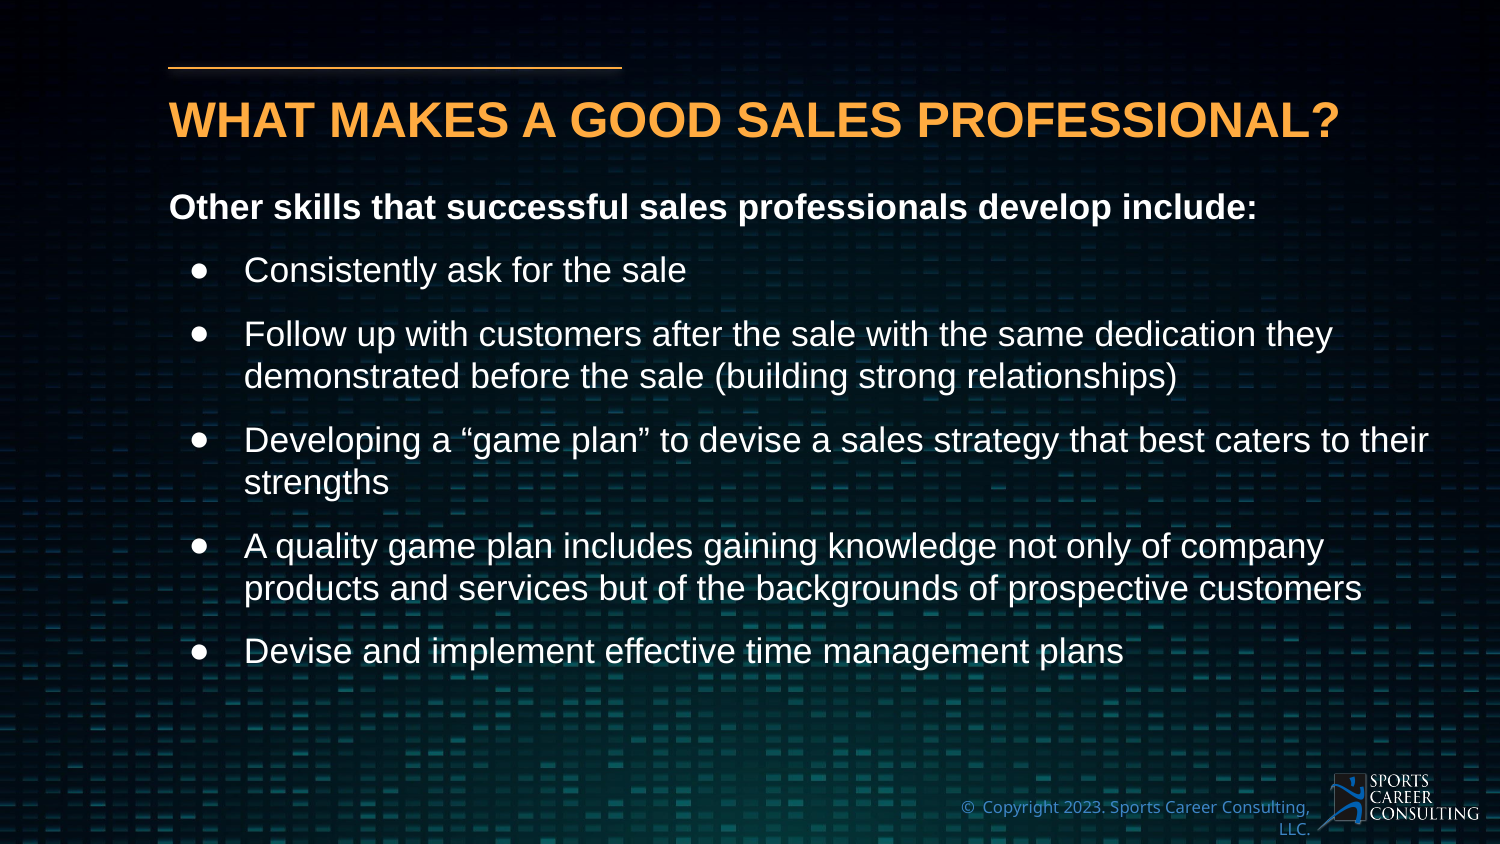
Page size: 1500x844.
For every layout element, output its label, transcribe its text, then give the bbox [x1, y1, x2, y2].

text_box © Copyright 2023. Sports Career Consulting, LLC. [914, 769, 1326, 844]
picture [0, 0, 1500, 844]
list Other skills that successful sales professionals develop include: Consistently ask for the sale Follow up with customers after the sale with the same dedication they demonstrated before the sale (building strong relationships) Developing a “game plan” to devise a sales strategy that best caters to their strengths A quality game plan includes gaining knowledge not only of company products and services but of the backgrounds of prospective customers Devise and implement effective time management plans [153, 169, 1469, 753]
title WHAT MAKES A GOOD SALES PROFESSIONAL? [153, 72, 1469, 169]
